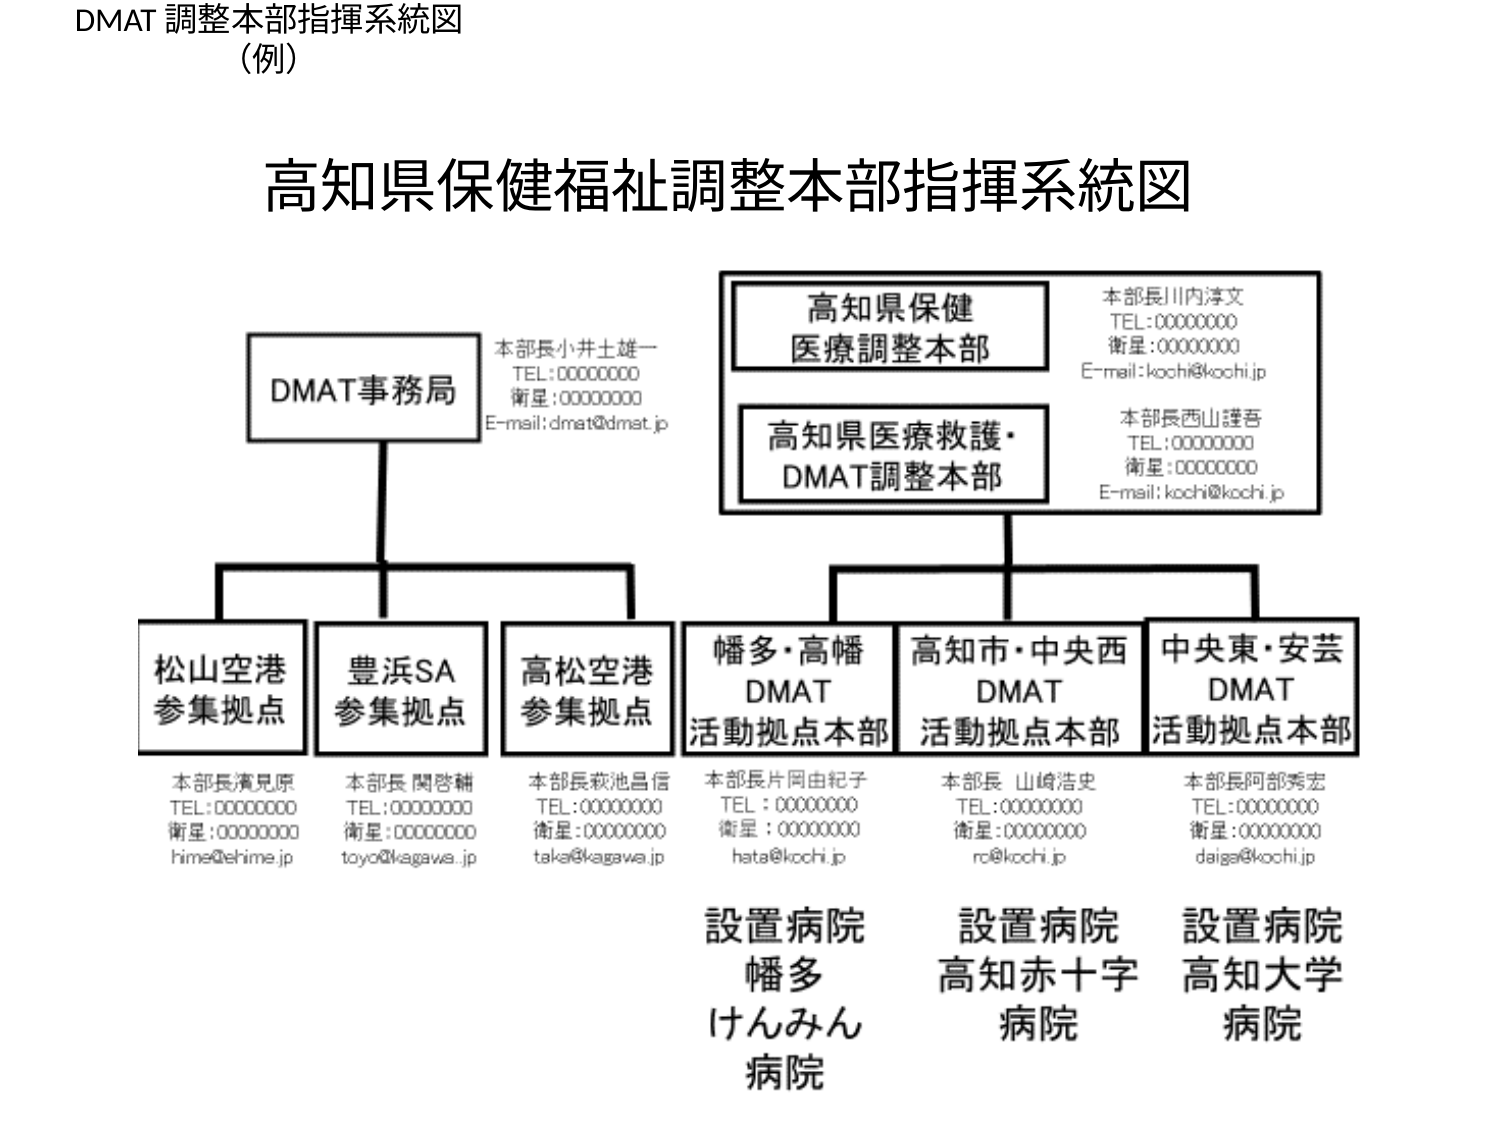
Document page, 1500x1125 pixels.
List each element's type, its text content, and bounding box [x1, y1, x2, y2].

title 高知県保健福祉調整本部指揮系統図 [53, 135, 1404, 234]
text_box DMAT調整本部指揮系統図（例） [26, 0, 513, 76]
picture [138, 207, 1362, 1125]
